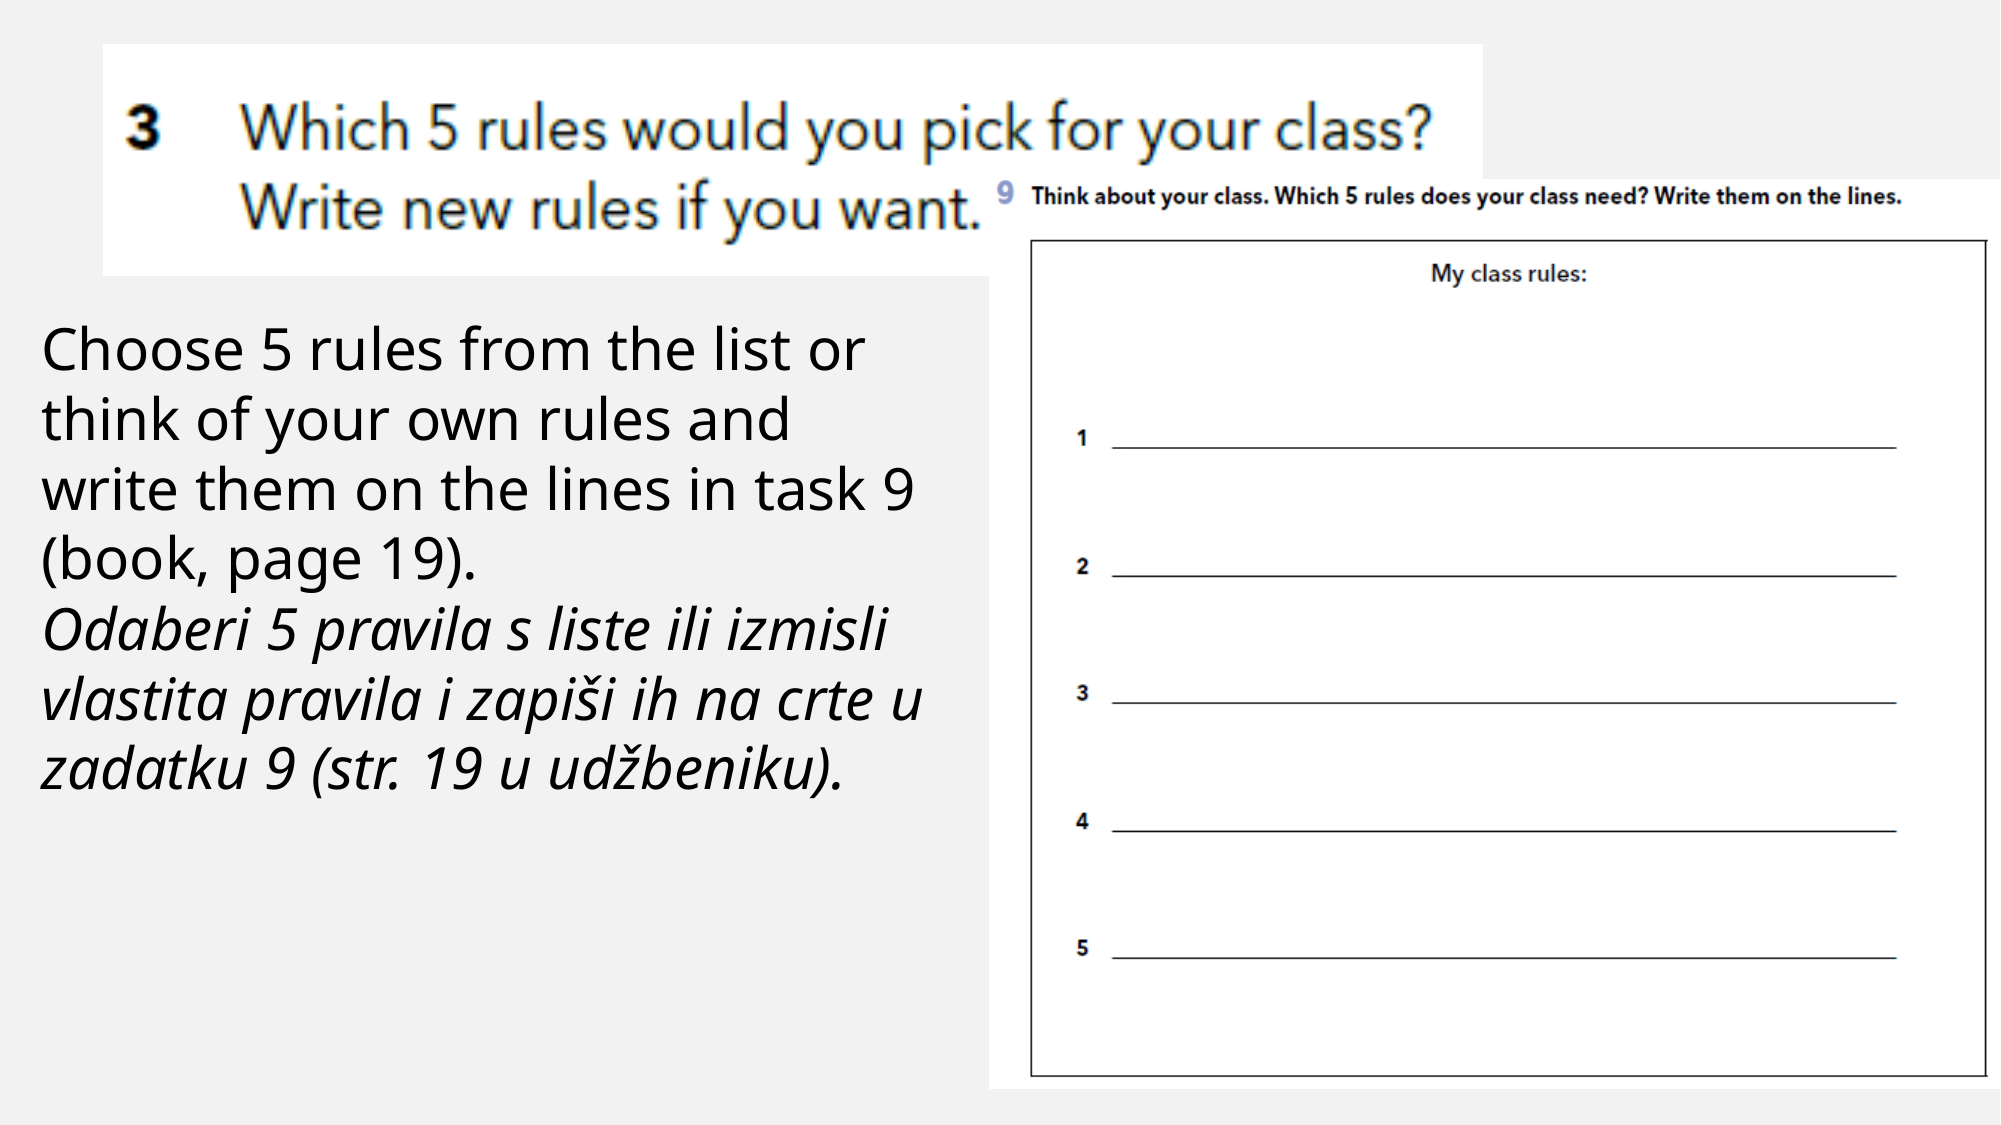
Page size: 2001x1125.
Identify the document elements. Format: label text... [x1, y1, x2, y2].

picture [103, 44, 2000, 1089]
text_box Choose 5 rules from the list or think of your own rules and write them on the lines in task 9 (book, page 19). Odaberi 5 pravila s liste ili izmisli vlastita pravila i zapiši ih na crte u zadatku 9 (str. 19 u udžbeniku). [26, 304, 951, 809]
